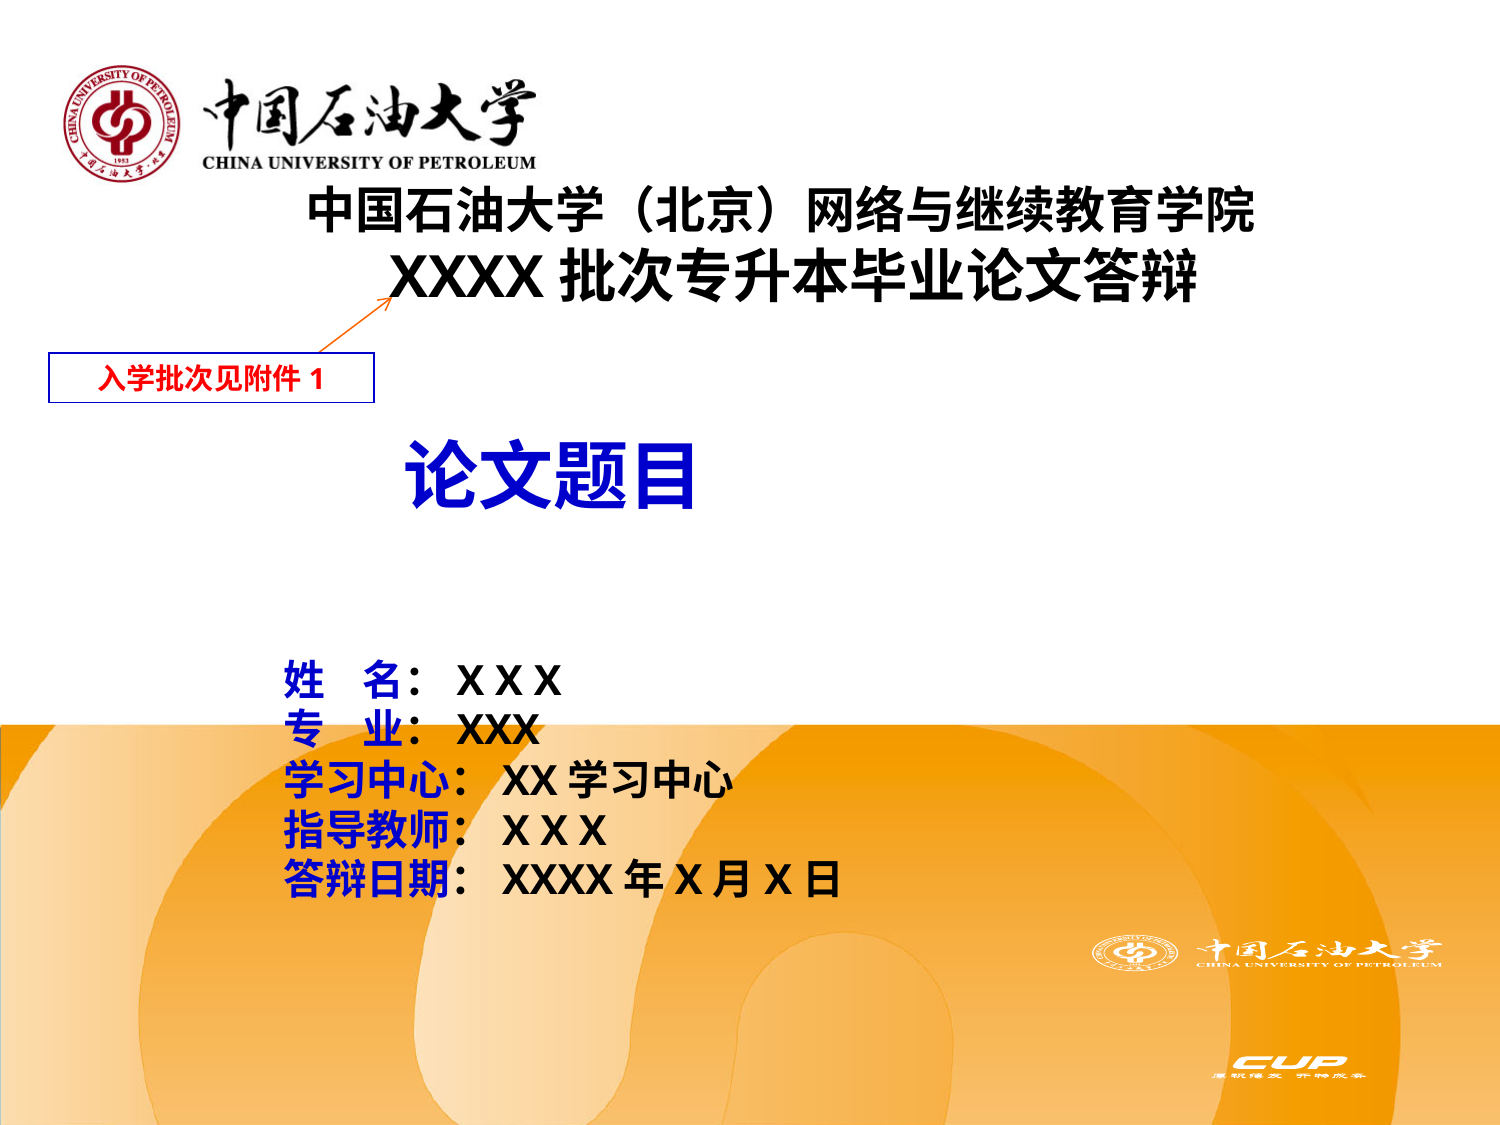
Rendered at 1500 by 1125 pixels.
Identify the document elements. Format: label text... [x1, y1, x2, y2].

picture [37, 50, 563, 197]
text_box 入学批次见附件1 [49, 352, 374, 403]
picture [0, 722, 1500, 1125]
text_box 中国石油大学（北京）网络与继续教育学院 XXXX批次专升本毕业论文答辩 [273, 171, 1288, 317]
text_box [318, 296, 393, 354]
text_box 论文题目 姓 名：X X X 专 业：XXX 学习中心：XX学习中心 指导教师：X X X 答辩日期：XXXX年X月X日 [30, 330, 1441, 965]
